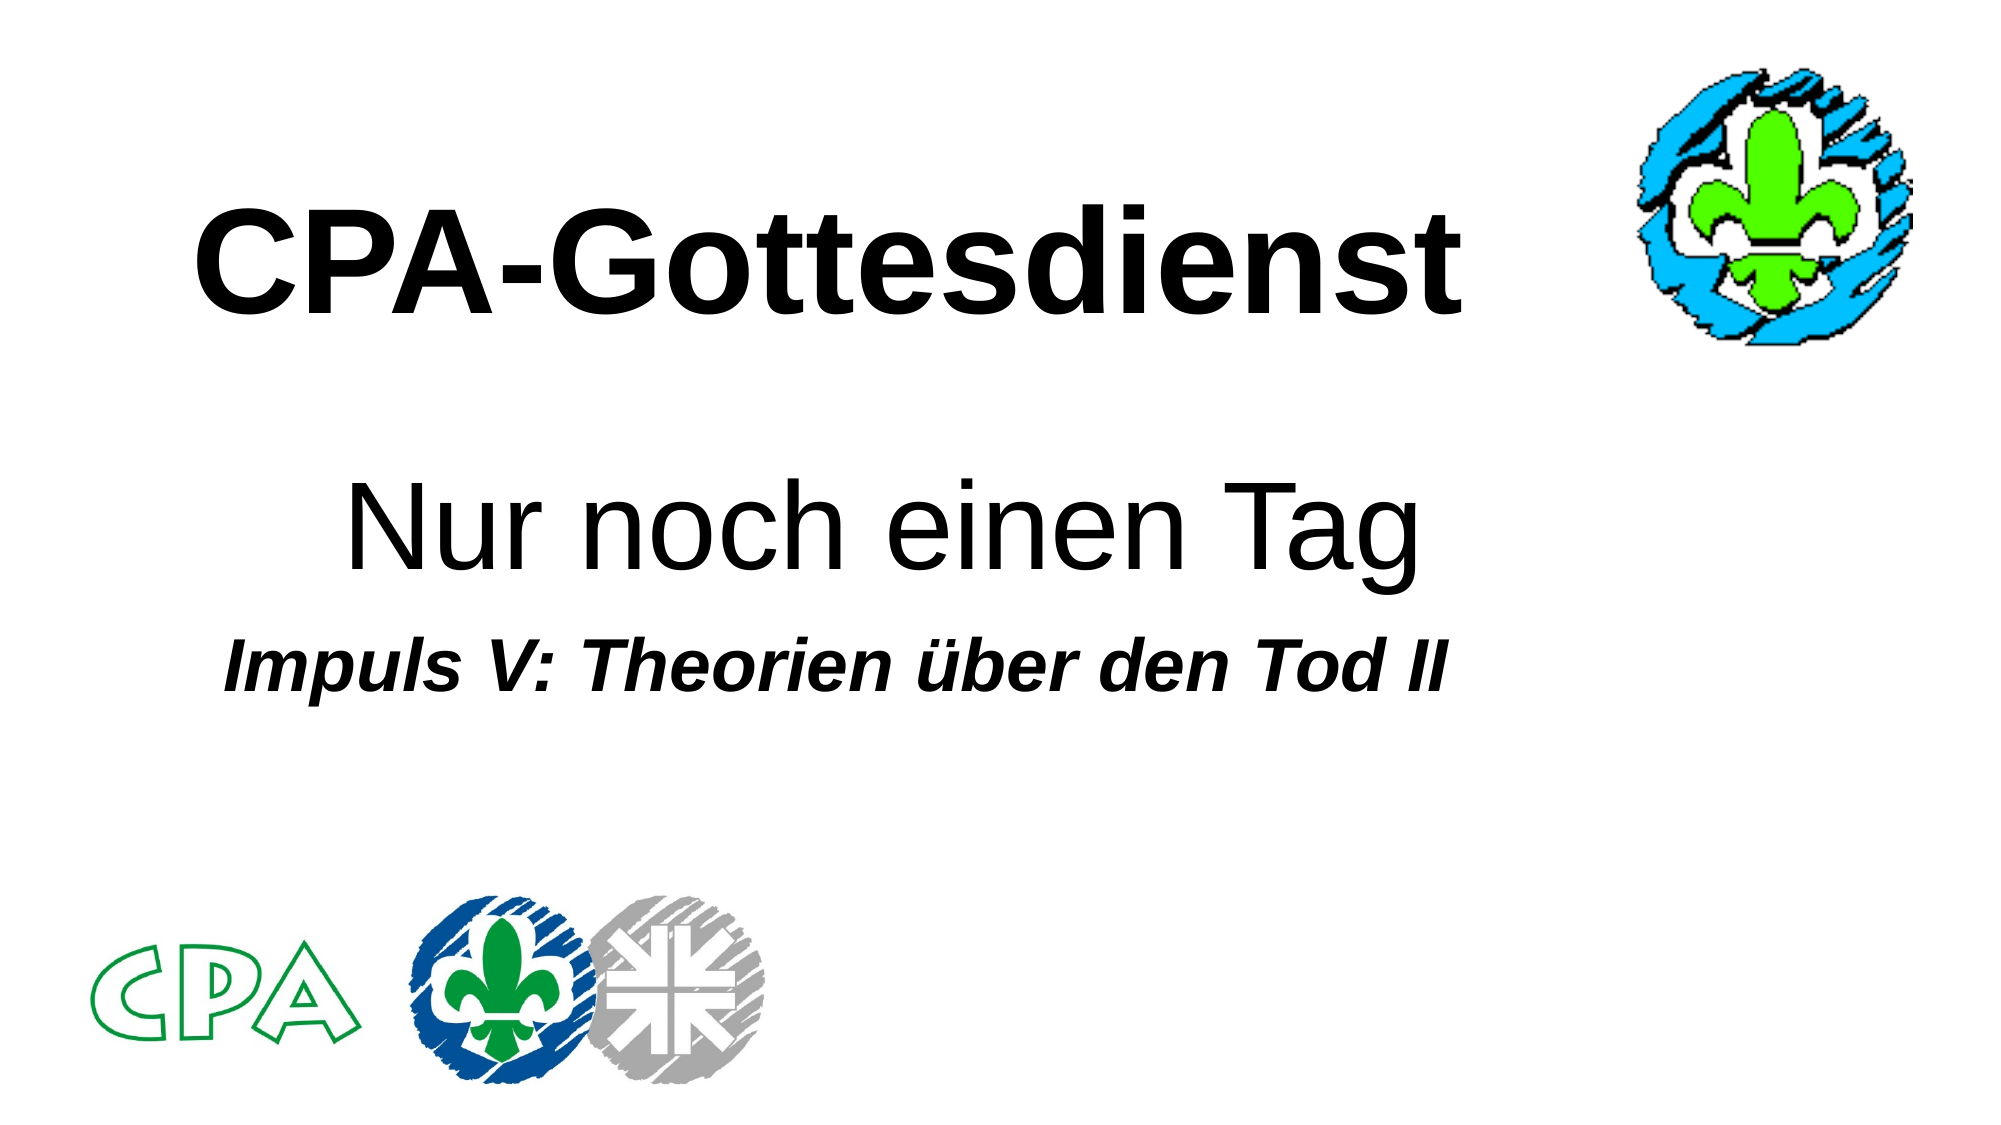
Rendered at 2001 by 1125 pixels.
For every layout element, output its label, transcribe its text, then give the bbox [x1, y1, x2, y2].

picture [1628, 66, 1913, 350]
subtitle Nur noch einen Tag [303, 437, 1464, 608]
title CPA-Gottesdienst [114, 133, 1543, 375]
text_box Impuls V: Theorien über den Tod II [208, 608, 1642, 714]
picture [90, 893, 768, 1085]
